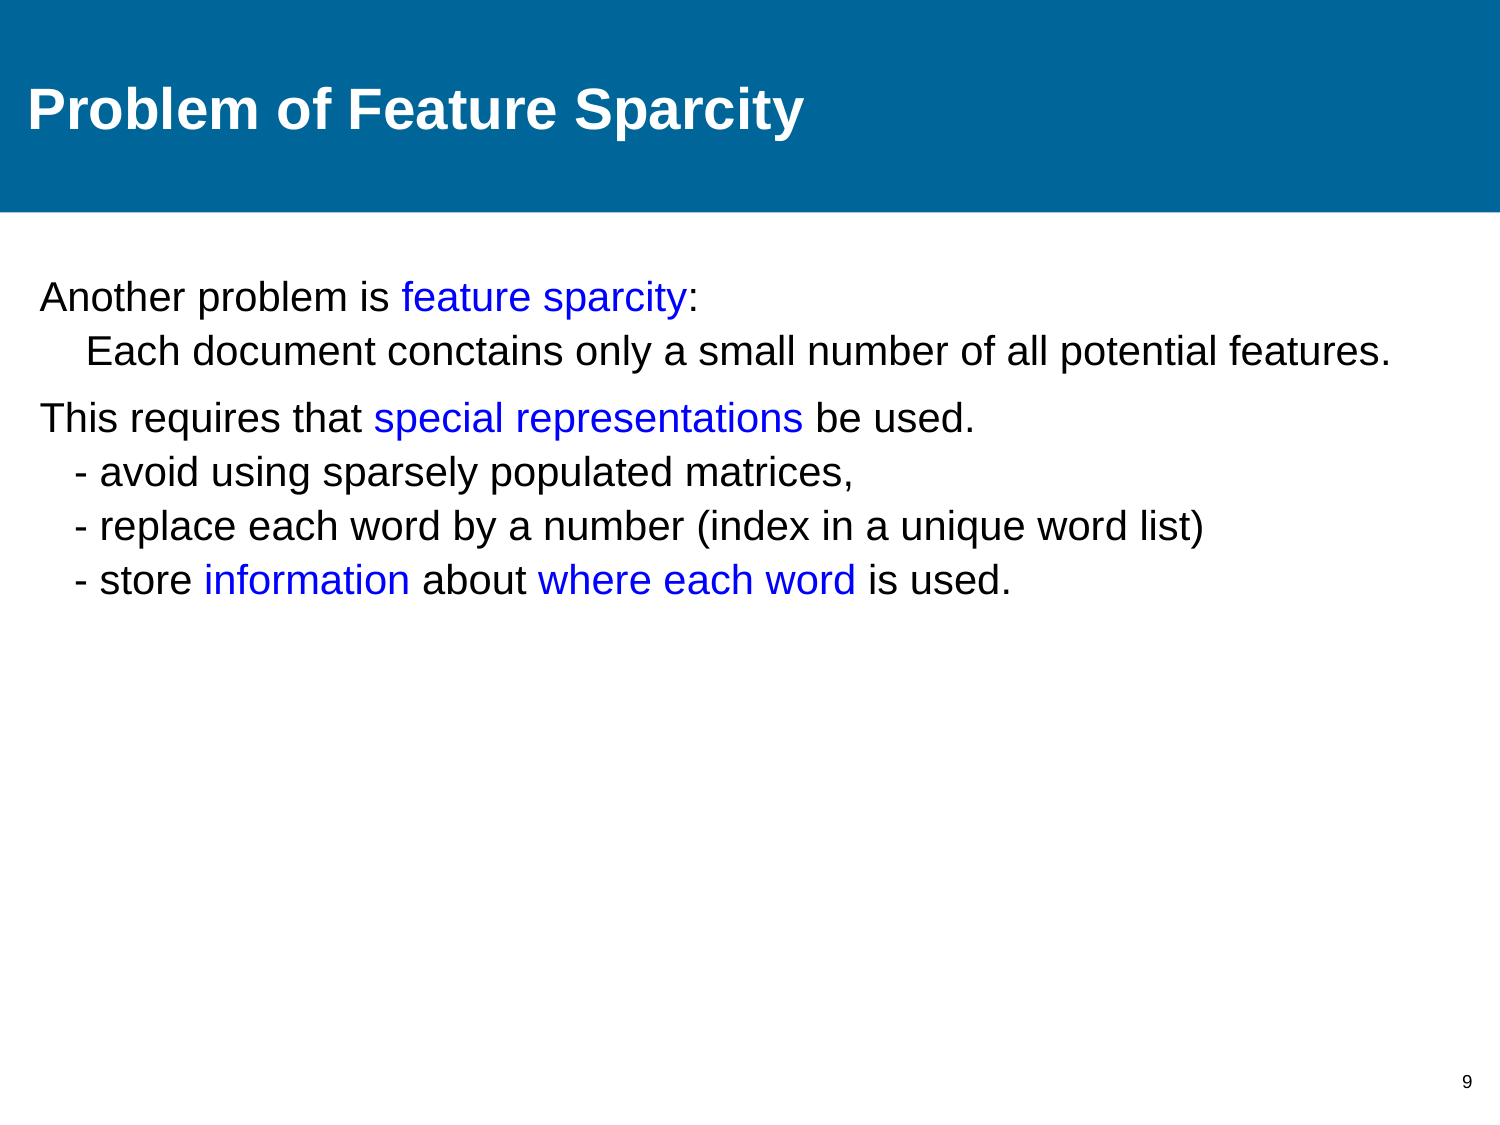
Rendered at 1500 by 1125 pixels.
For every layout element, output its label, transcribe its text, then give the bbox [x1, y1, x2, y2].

slide_number 9 [1174, 1062, 1488, 1113]
title Problem of Feature Sparcity [12, 12, 1448, 201]
text_box Another problem is feature sparcity: Each document conctains only a small number of all potential features. This requires that special representations be used. - avoid using sparsely populated matrices, - replace each word by a number (index in a unique word list) - store information about where each word is used. [24, 262, 1463, 611]
